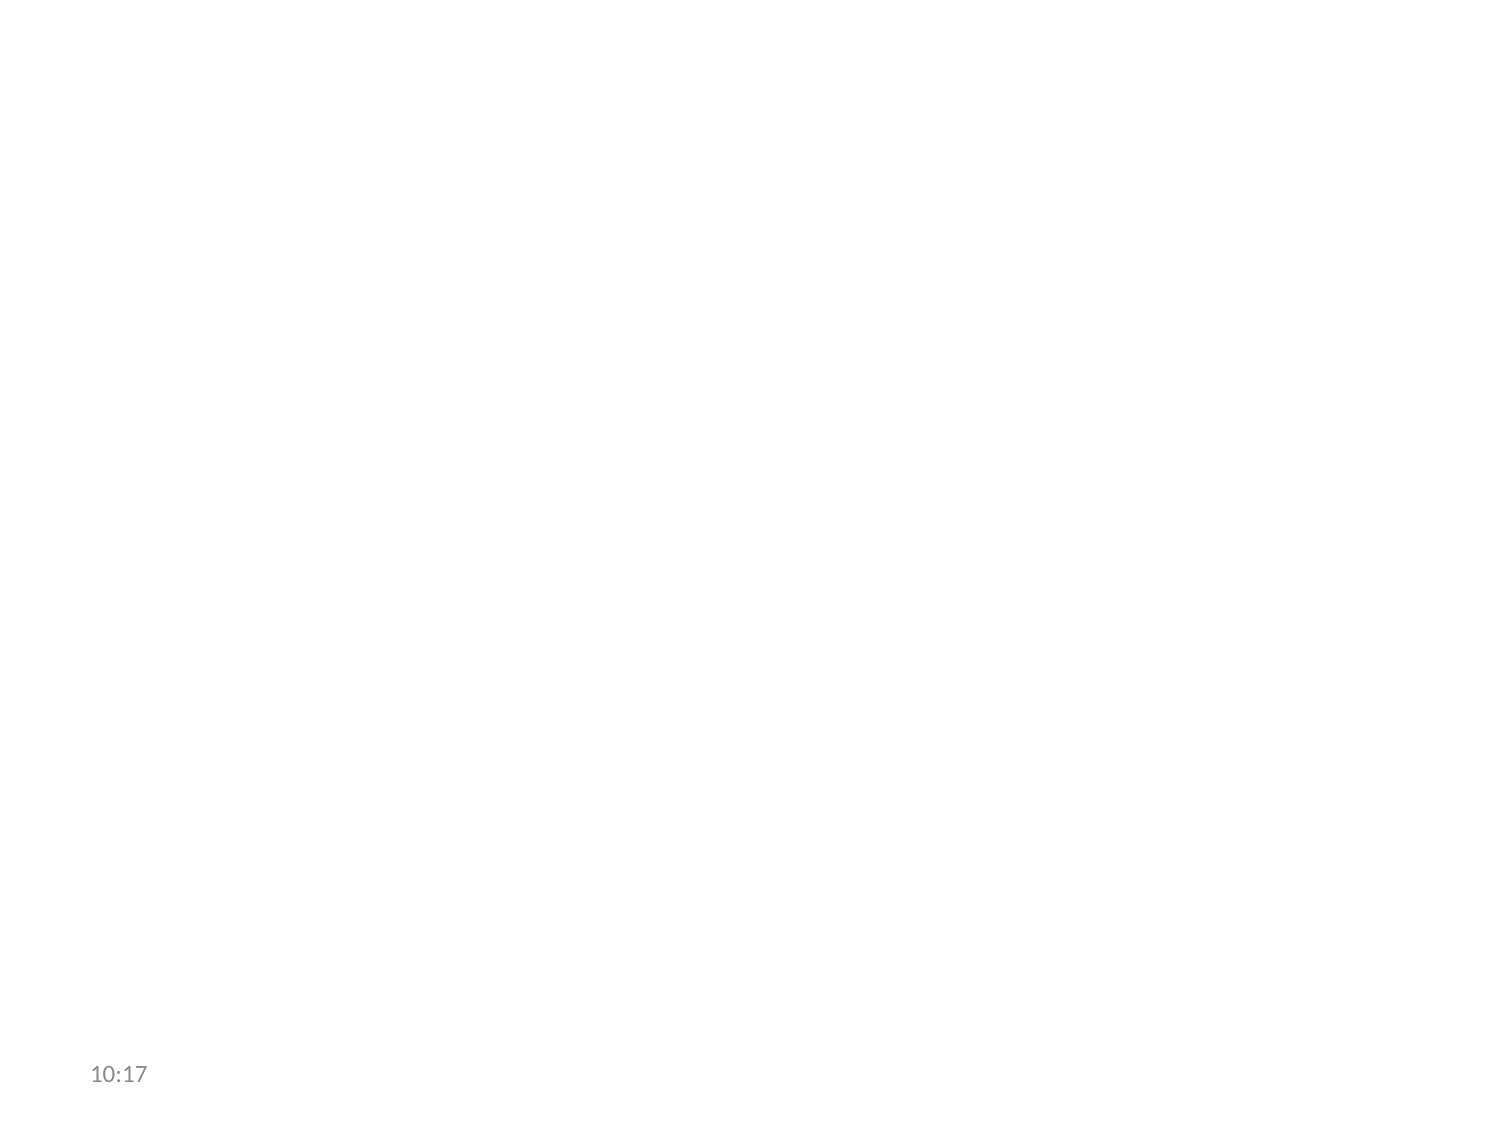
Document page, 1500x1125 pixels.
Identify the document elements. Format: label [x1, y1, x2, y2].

slide_number [75, 1042, 425, 1103]
